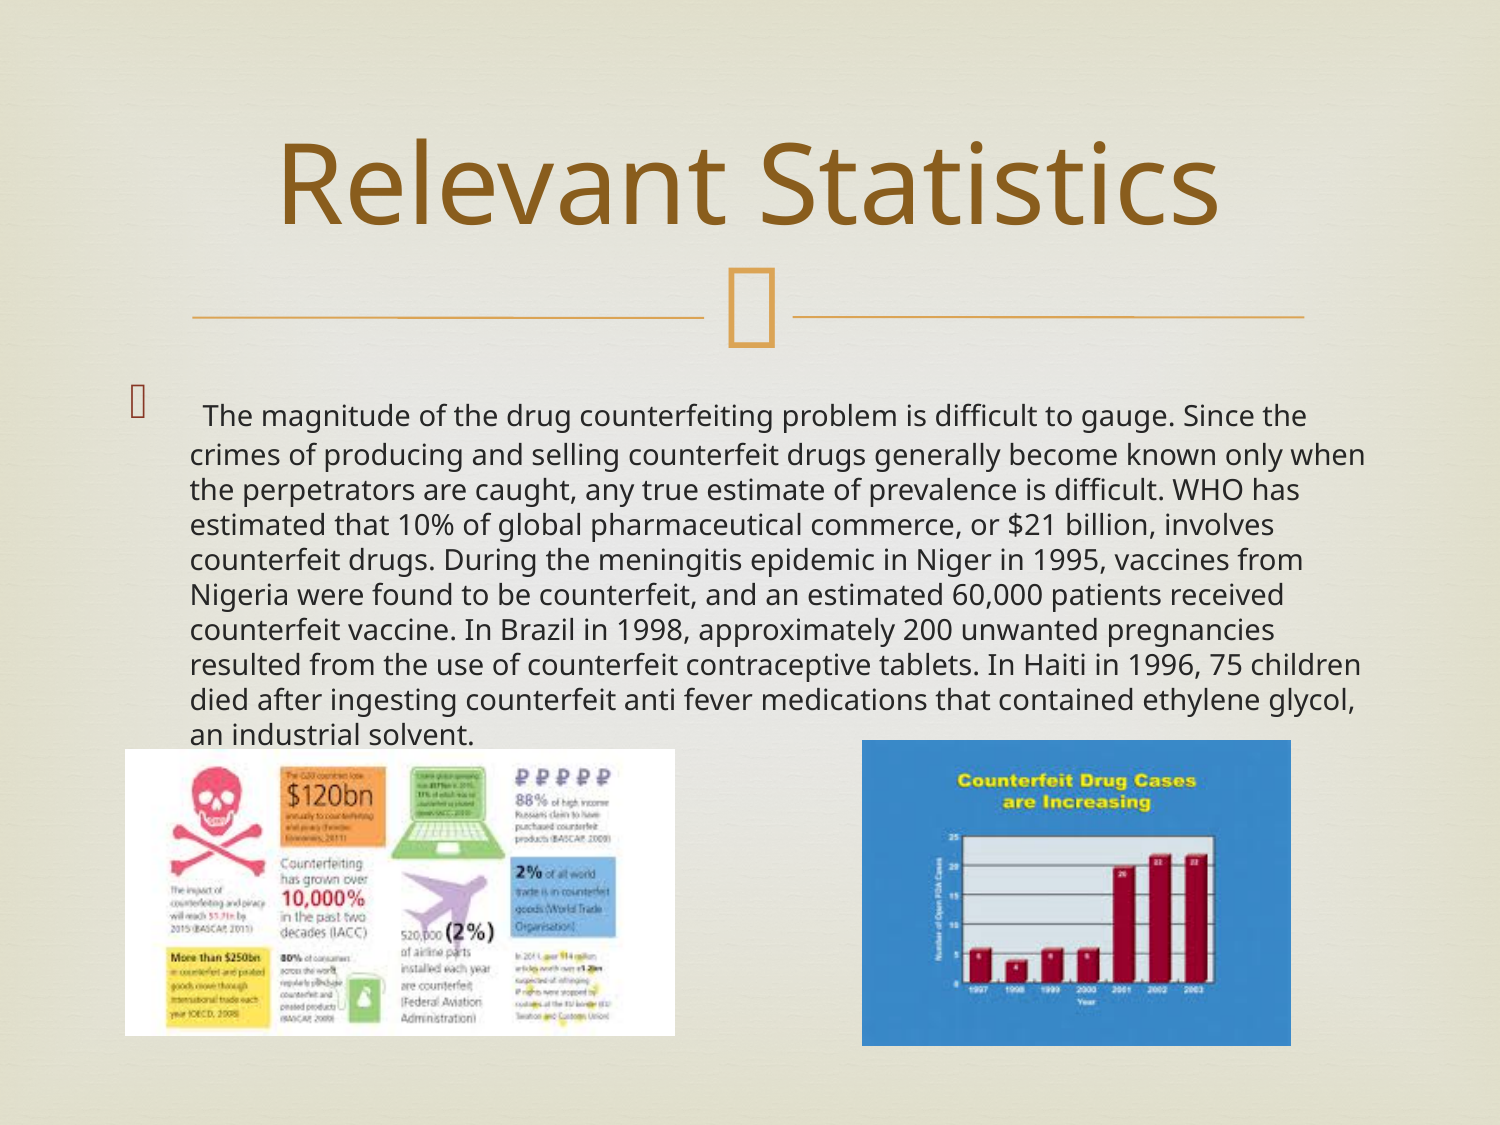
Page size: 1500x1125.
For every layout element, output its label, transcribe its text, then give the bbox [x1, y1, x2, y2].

title Relevant Statistics [112, 93, 1386, 267]
list The magnitude of the drug counterfeiting problem is difficult to gauge. Since the crimes of producing and selling counterfeit drugs generally become known only when the perpetrators are caught, any true estimate of prevalence is difficult. WHO has estimated that 10% of global pharmaceutical commerce, or $21 billion, involves counterfeit drugs. During the meningitis epidemic in Niger in 1995, vaccines from Nigeria were found to be counterfeit, and an estimated 60,000 patients received counterfeit vaccine. In Brazil in 1998, approximately 200 unwanted pregnancies resulted from the use of counterfeit contraceptive tablets. In Haiti in 1996, 75 children died after ingesting counterfeit anti fever medications that contained ethylene glycol, an industrial solvent. [114, 368, 1386, 1005]
picture [861, 740, 1292, 1046]
picture [124, 749, 676, 1037]
